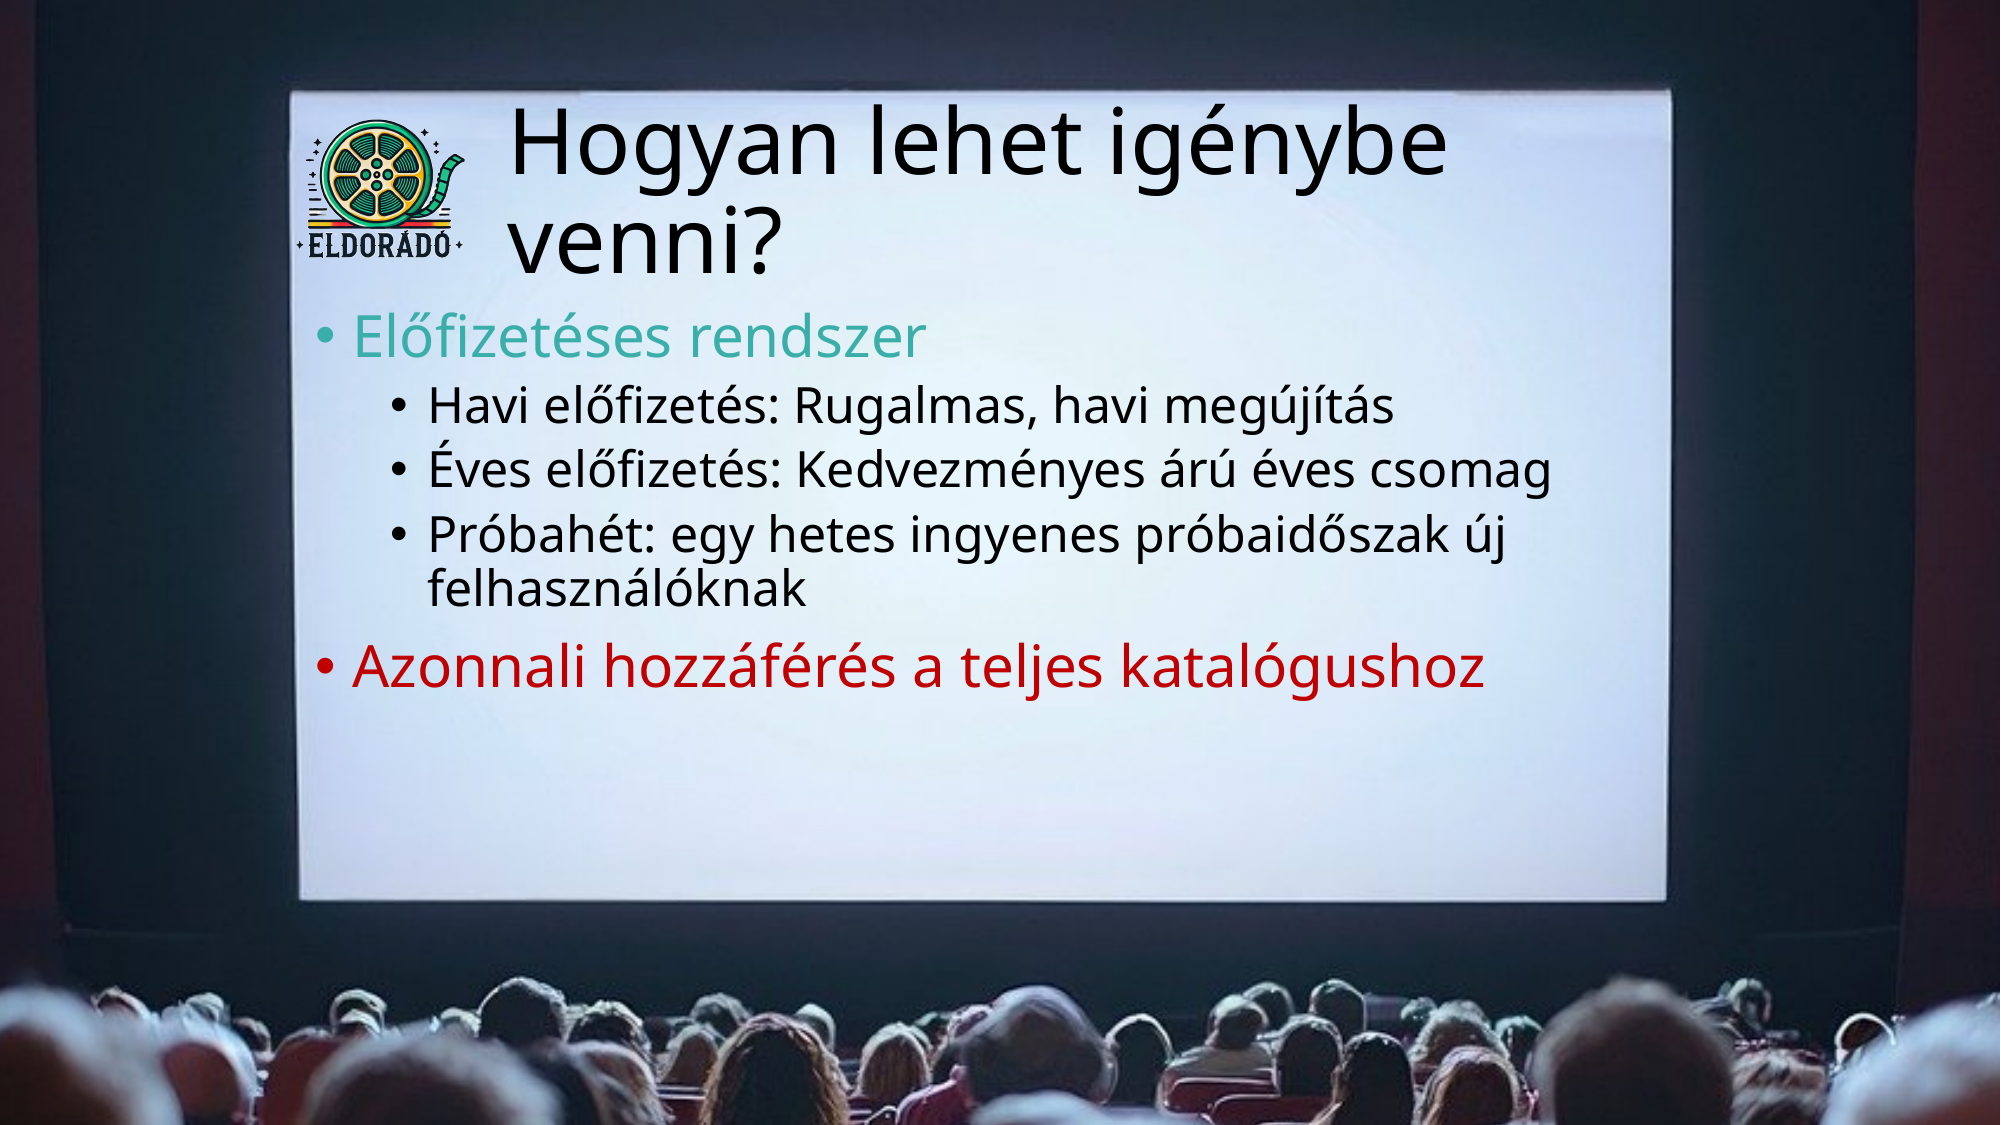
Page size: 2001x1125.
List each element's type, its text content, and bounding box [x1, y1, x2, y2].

list Előfizetéses rendszer Havi előfizetés: Rugalmas, havi megújítás Éves előfizetés: Kedvezményes árú éves csomag Próbahét: egy hetes ingyenes próbaidőszak új felhasználóknak Azonnali hozzáférés a teljes katalógushoz [300, 299, 1608, 1014]
title Hogyan lehet igénybe venni? [492, 111, 1667, 278]
picture [0, 0, 2000, 1125]
